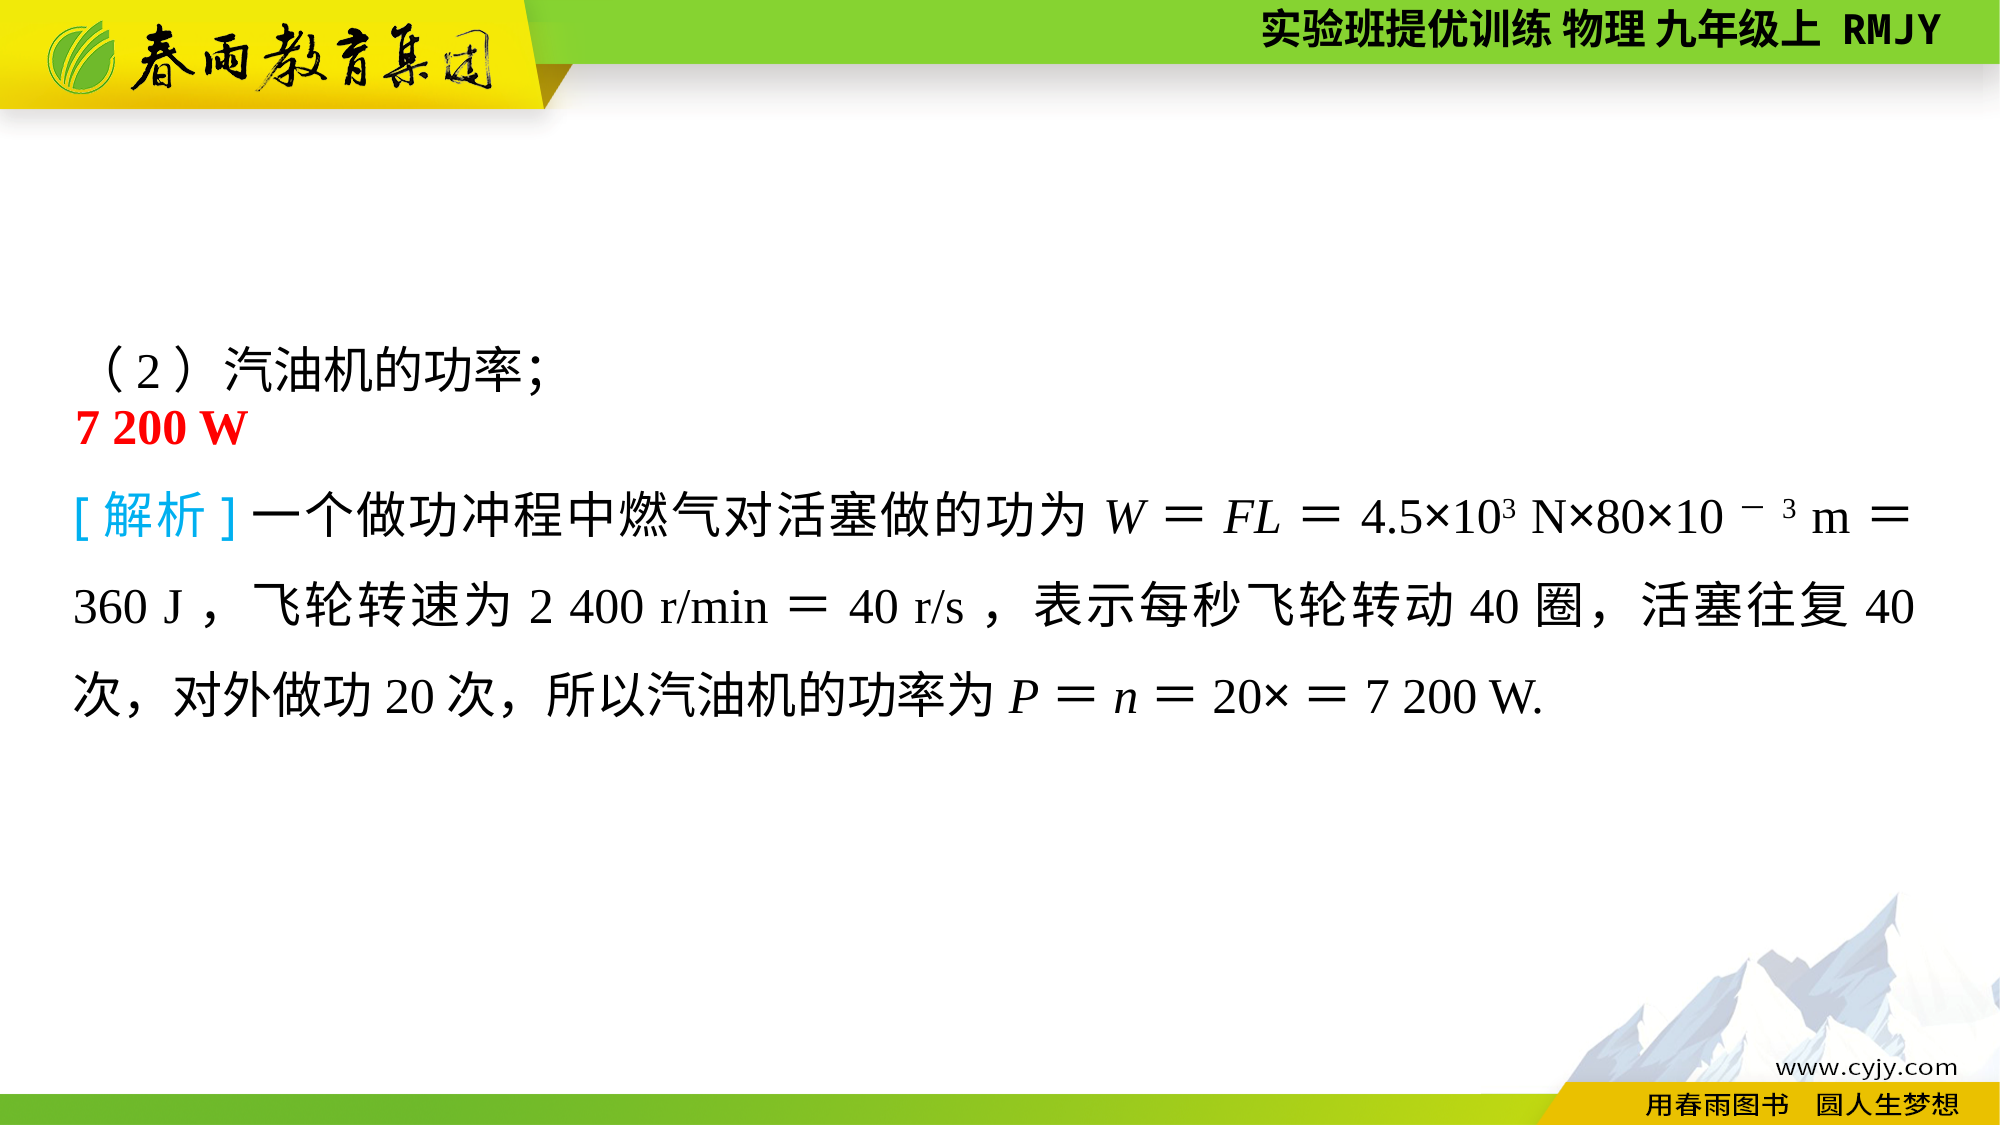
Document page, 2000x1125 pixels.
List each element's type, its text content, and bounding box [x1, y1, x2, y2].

list （2）汽油机的功率； [59, 301, 1944, 444]
text_box 7 200 W [60, 386, 264, 462]
picture [0, 0, 2000, 1125]
